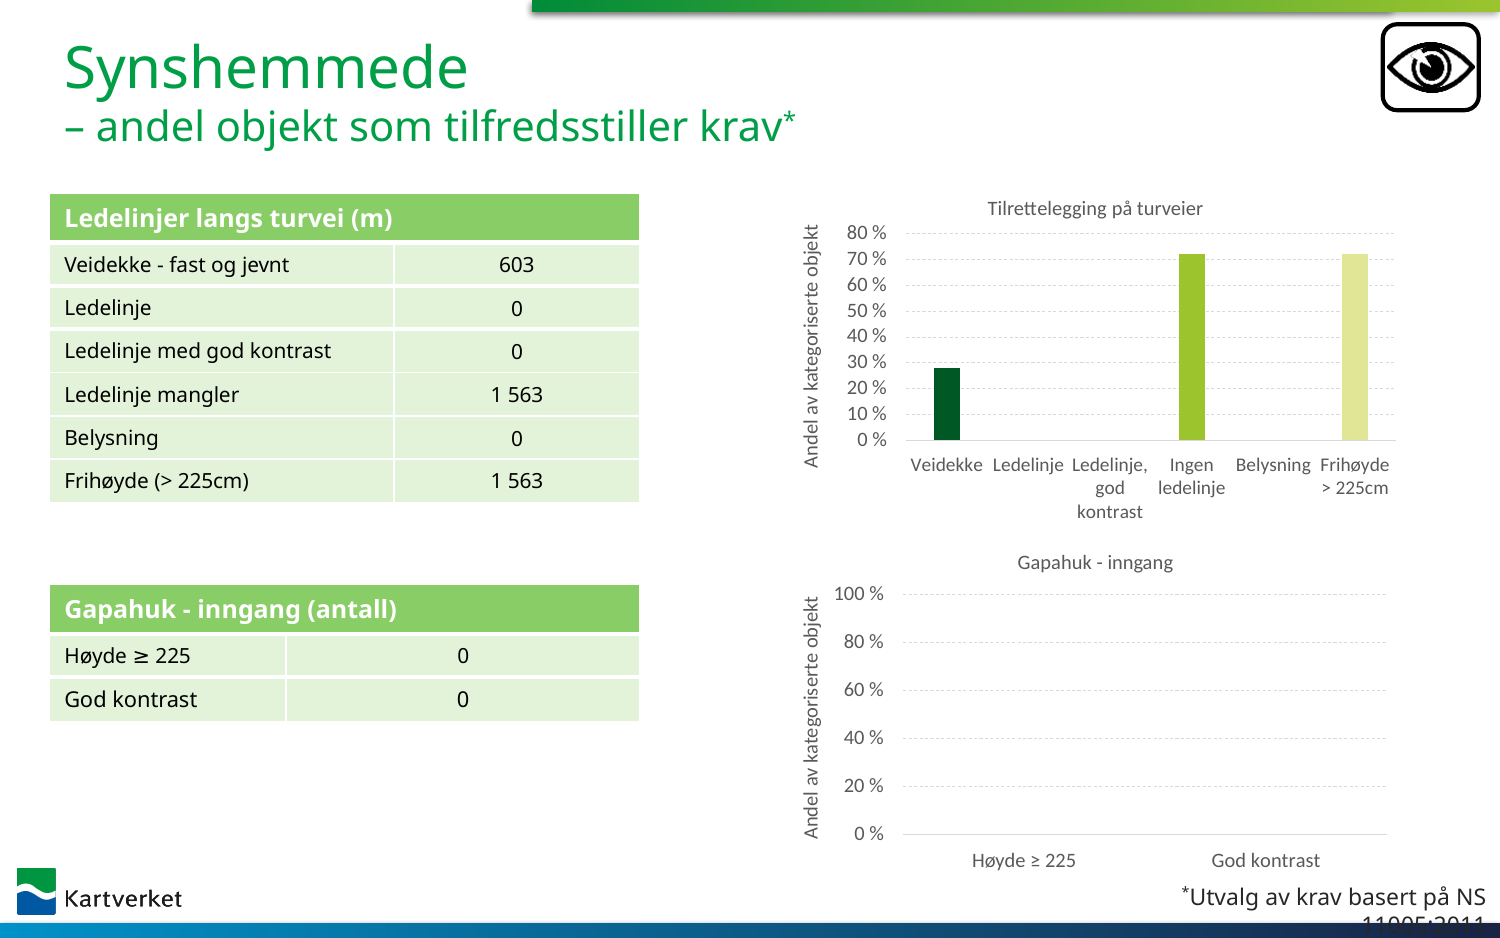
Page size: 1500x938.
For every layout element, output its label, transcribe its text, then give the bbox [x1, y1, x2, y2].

table_cell 1 563 [395, 373, 639, 415]
table_cell Ledelinje med god kontrast [50, 331, 393, 372]
text_box *Utvalg av krav basert på NS 11005:2011 [1068, 873, 1500, 938]
table_cell God kontrast [50, 679, 285, 721]
table_cell 0 [395, 417, 639, 458]
table_cell Ledelinje [50, 288, 393, 327]
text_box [1382, 24, 1480, 111]
table_cell 0 [395, 288, 639, 327]
table_cell 0 [395, 331, 639, 372]
table_cell Ledelinje mangler [50, 373, 393, 415]
table_cell 603 [395, 245, 639, 284]
table_header Ledelinjer langs turvei (m) [50, 194, 639, 240]
table_cell Høyde ≥ 225 [50, 636, 285, 675]
table_cell 0 [287, 636, 639, 675]
table_cell Veidekke - fast og jevnt [50, 245, 393, 284]
table_cell 1 563 [395, 460, 639, 502]
picture [791, 187, 1400, 526]
text_box Synshemmede – andel objekt som tilfredsstiller krav* [49, 24, 1431, 158]
table_cell Frihøyde (> 225cm) [50, 460, 393, 502]
table_cell 0 [287, 679, 639, 721]
picture [791, 541, 1400, 880]
table_header Gapahuk - inngang (antall) [50, 585, 639, 632]
table_cell Belysning [50, 417, 393, 458]
